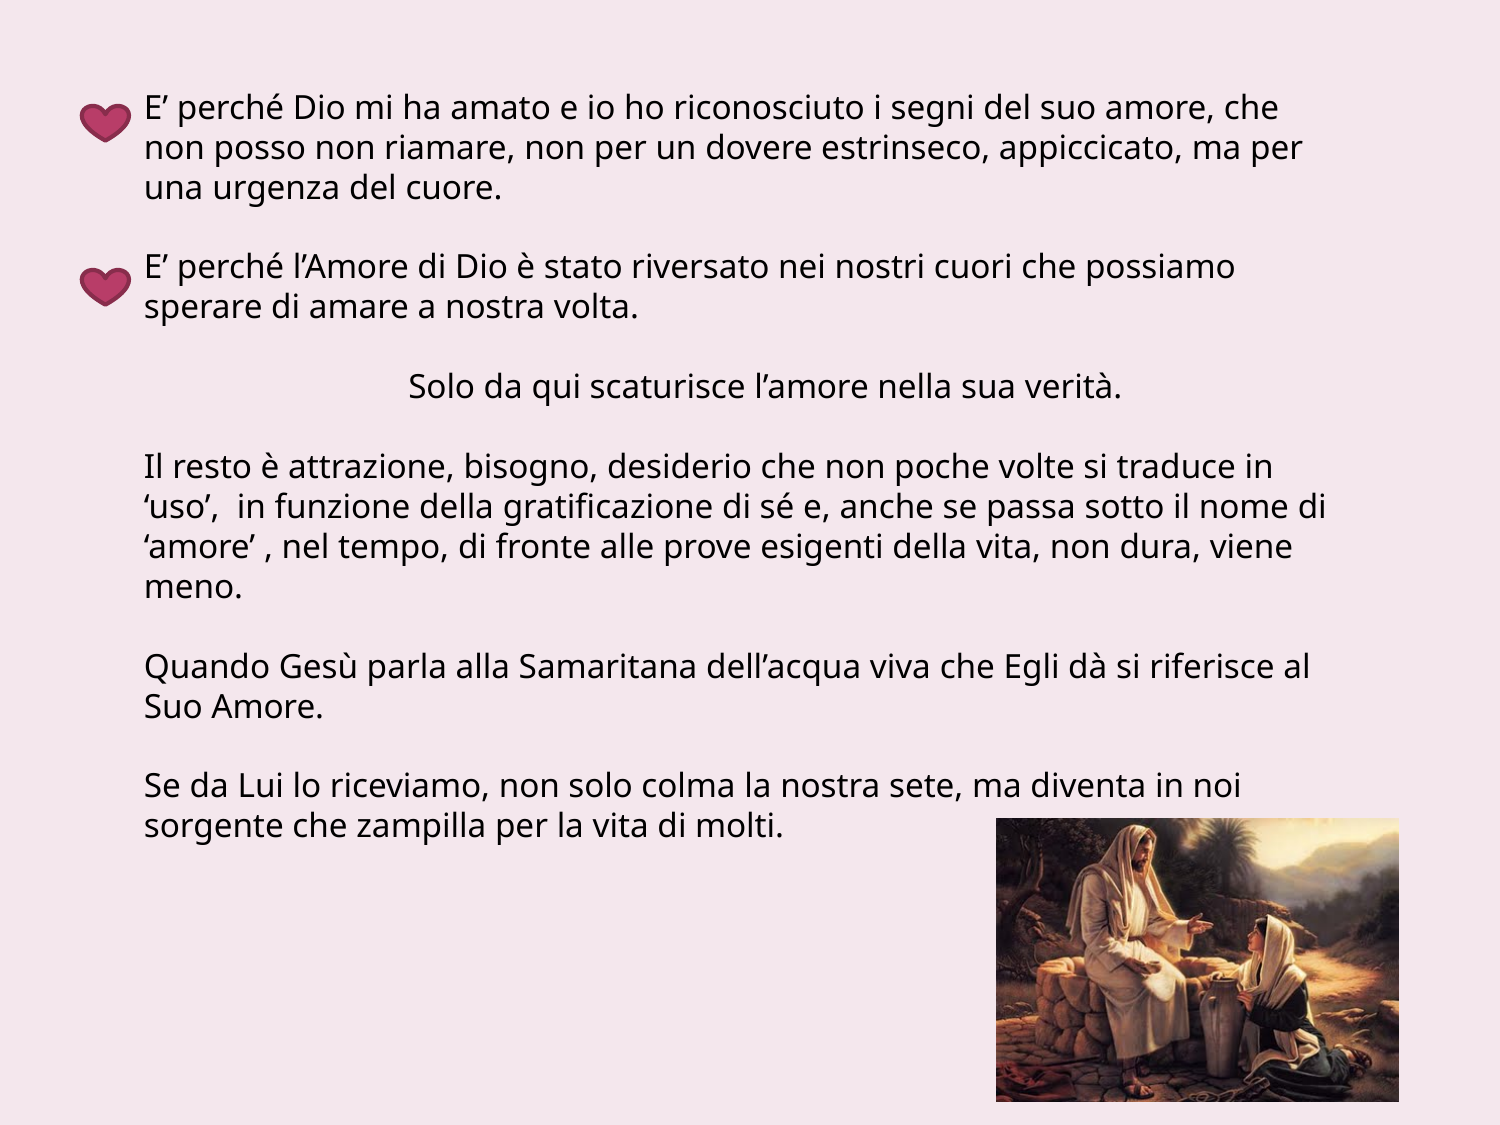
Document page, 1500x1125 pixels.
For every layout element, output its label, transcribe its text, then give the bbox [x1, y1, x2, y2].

picture [995, 818, 1399, 1102]
text_box [79, 103, 132, 143]
text_box [79, 267, 132, 307]
text_box E’ perché Dio mi ha amato e io ho riconosciuto i segni del suo amore, che non posso non riamare, non per un dovere estrinseco, appiccicato, ma per una urgenza del cuore. E’ perché l’Amore di Dio è stato riversato nei nostri cuori che possiamo sperare di amare a nostra volta. Solo da qui scaturisce l’amore nella sua verità. Il resto è attrazione, bisogno, desiderio che non poche volte si traduce in ‘uso’, in funzione della gratificazione di sé e, anche se passa sotto il nome di ‘amore’ , nel tempo, di fronte alle prove esigenti della vita, non dura, viene meno. Quando Gesù parla alla Samaritana dell’acqua viva che Egli dà si riferisce al Suo Amore. Se da Lui lo riceviamo, non solo colma la nostra sete, ma diventa in noi sorgente che zampilla per la vita di molti. [128, 78, 1360, 942]
